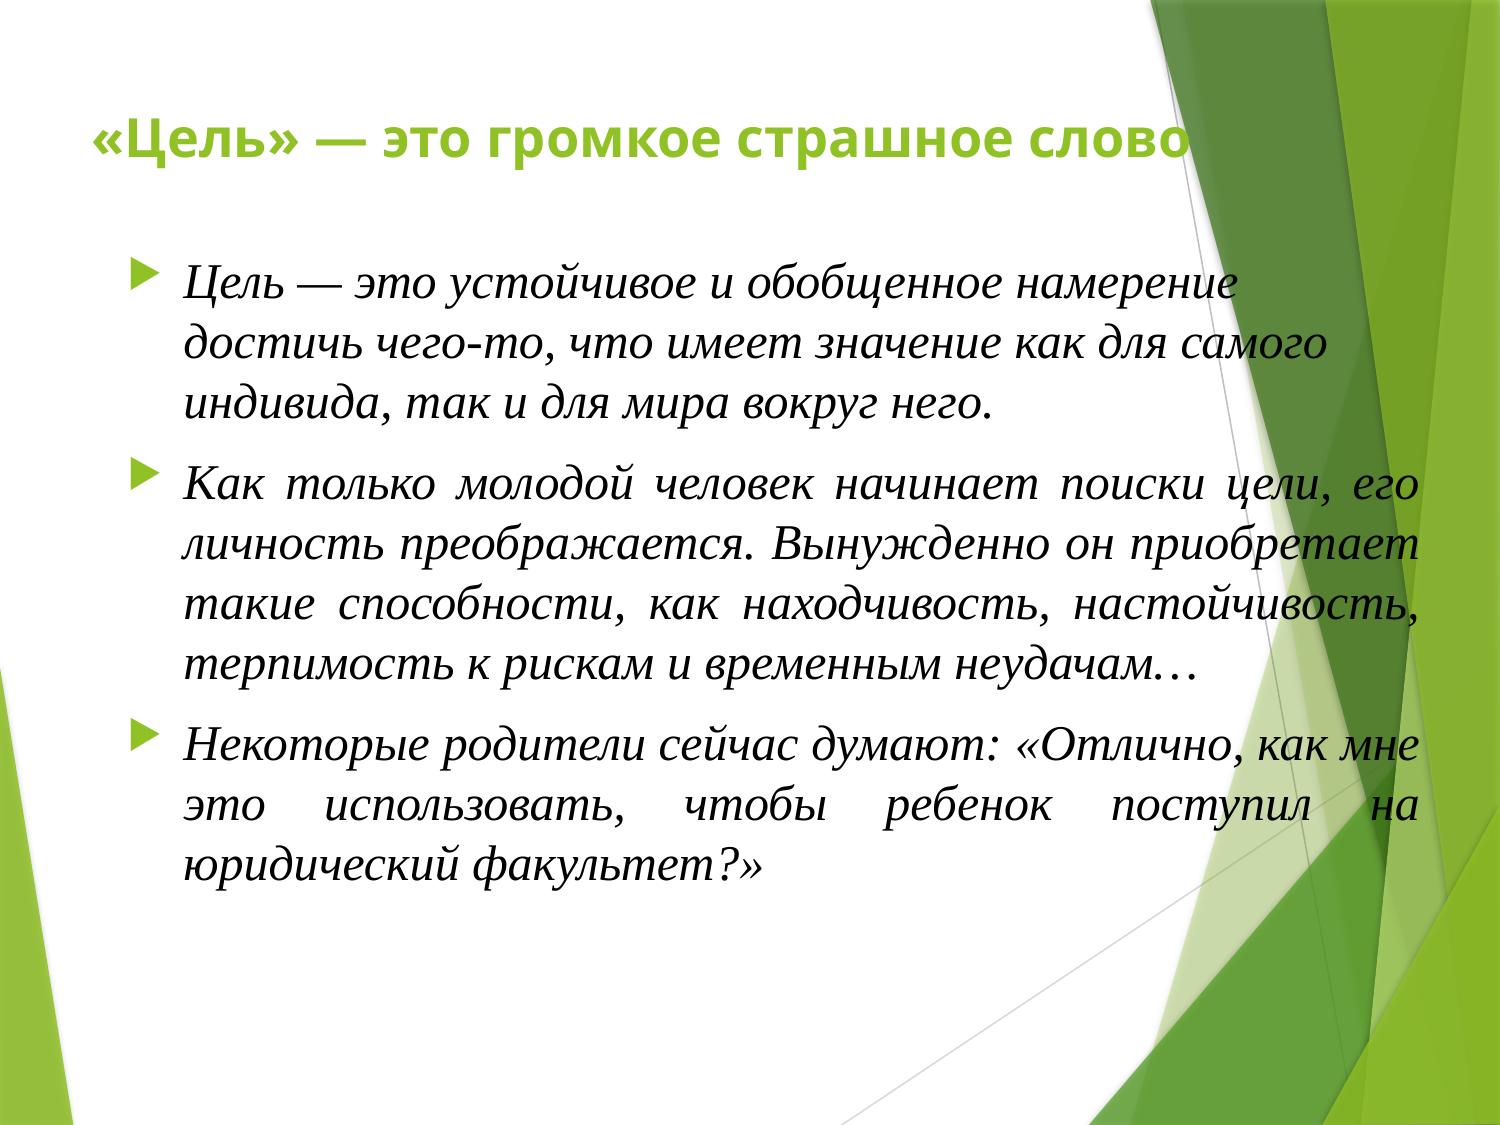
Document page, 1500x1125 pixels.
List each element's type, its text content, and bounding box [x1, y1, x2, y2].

list Цель — это устойчивое и обобщенное намерение достичь чего-то, что имеет значение как для самого индивида, так и для мира вокруг него. Как только молодой человек начинает поиски цели, его личность преображается. Вынужденно он приобретает такие способности, как находчивость, настойчивость, терпимость к рискам и временным неудачам… Некоторые родители сейчас думают: «Отлично, как мне это использовать, чтобы ребенок поступил на юридический факультет?» [112, 241, 1436, 1012]
title «Цель» — это громкое страшное слово [76, 30, 1471, 242]
